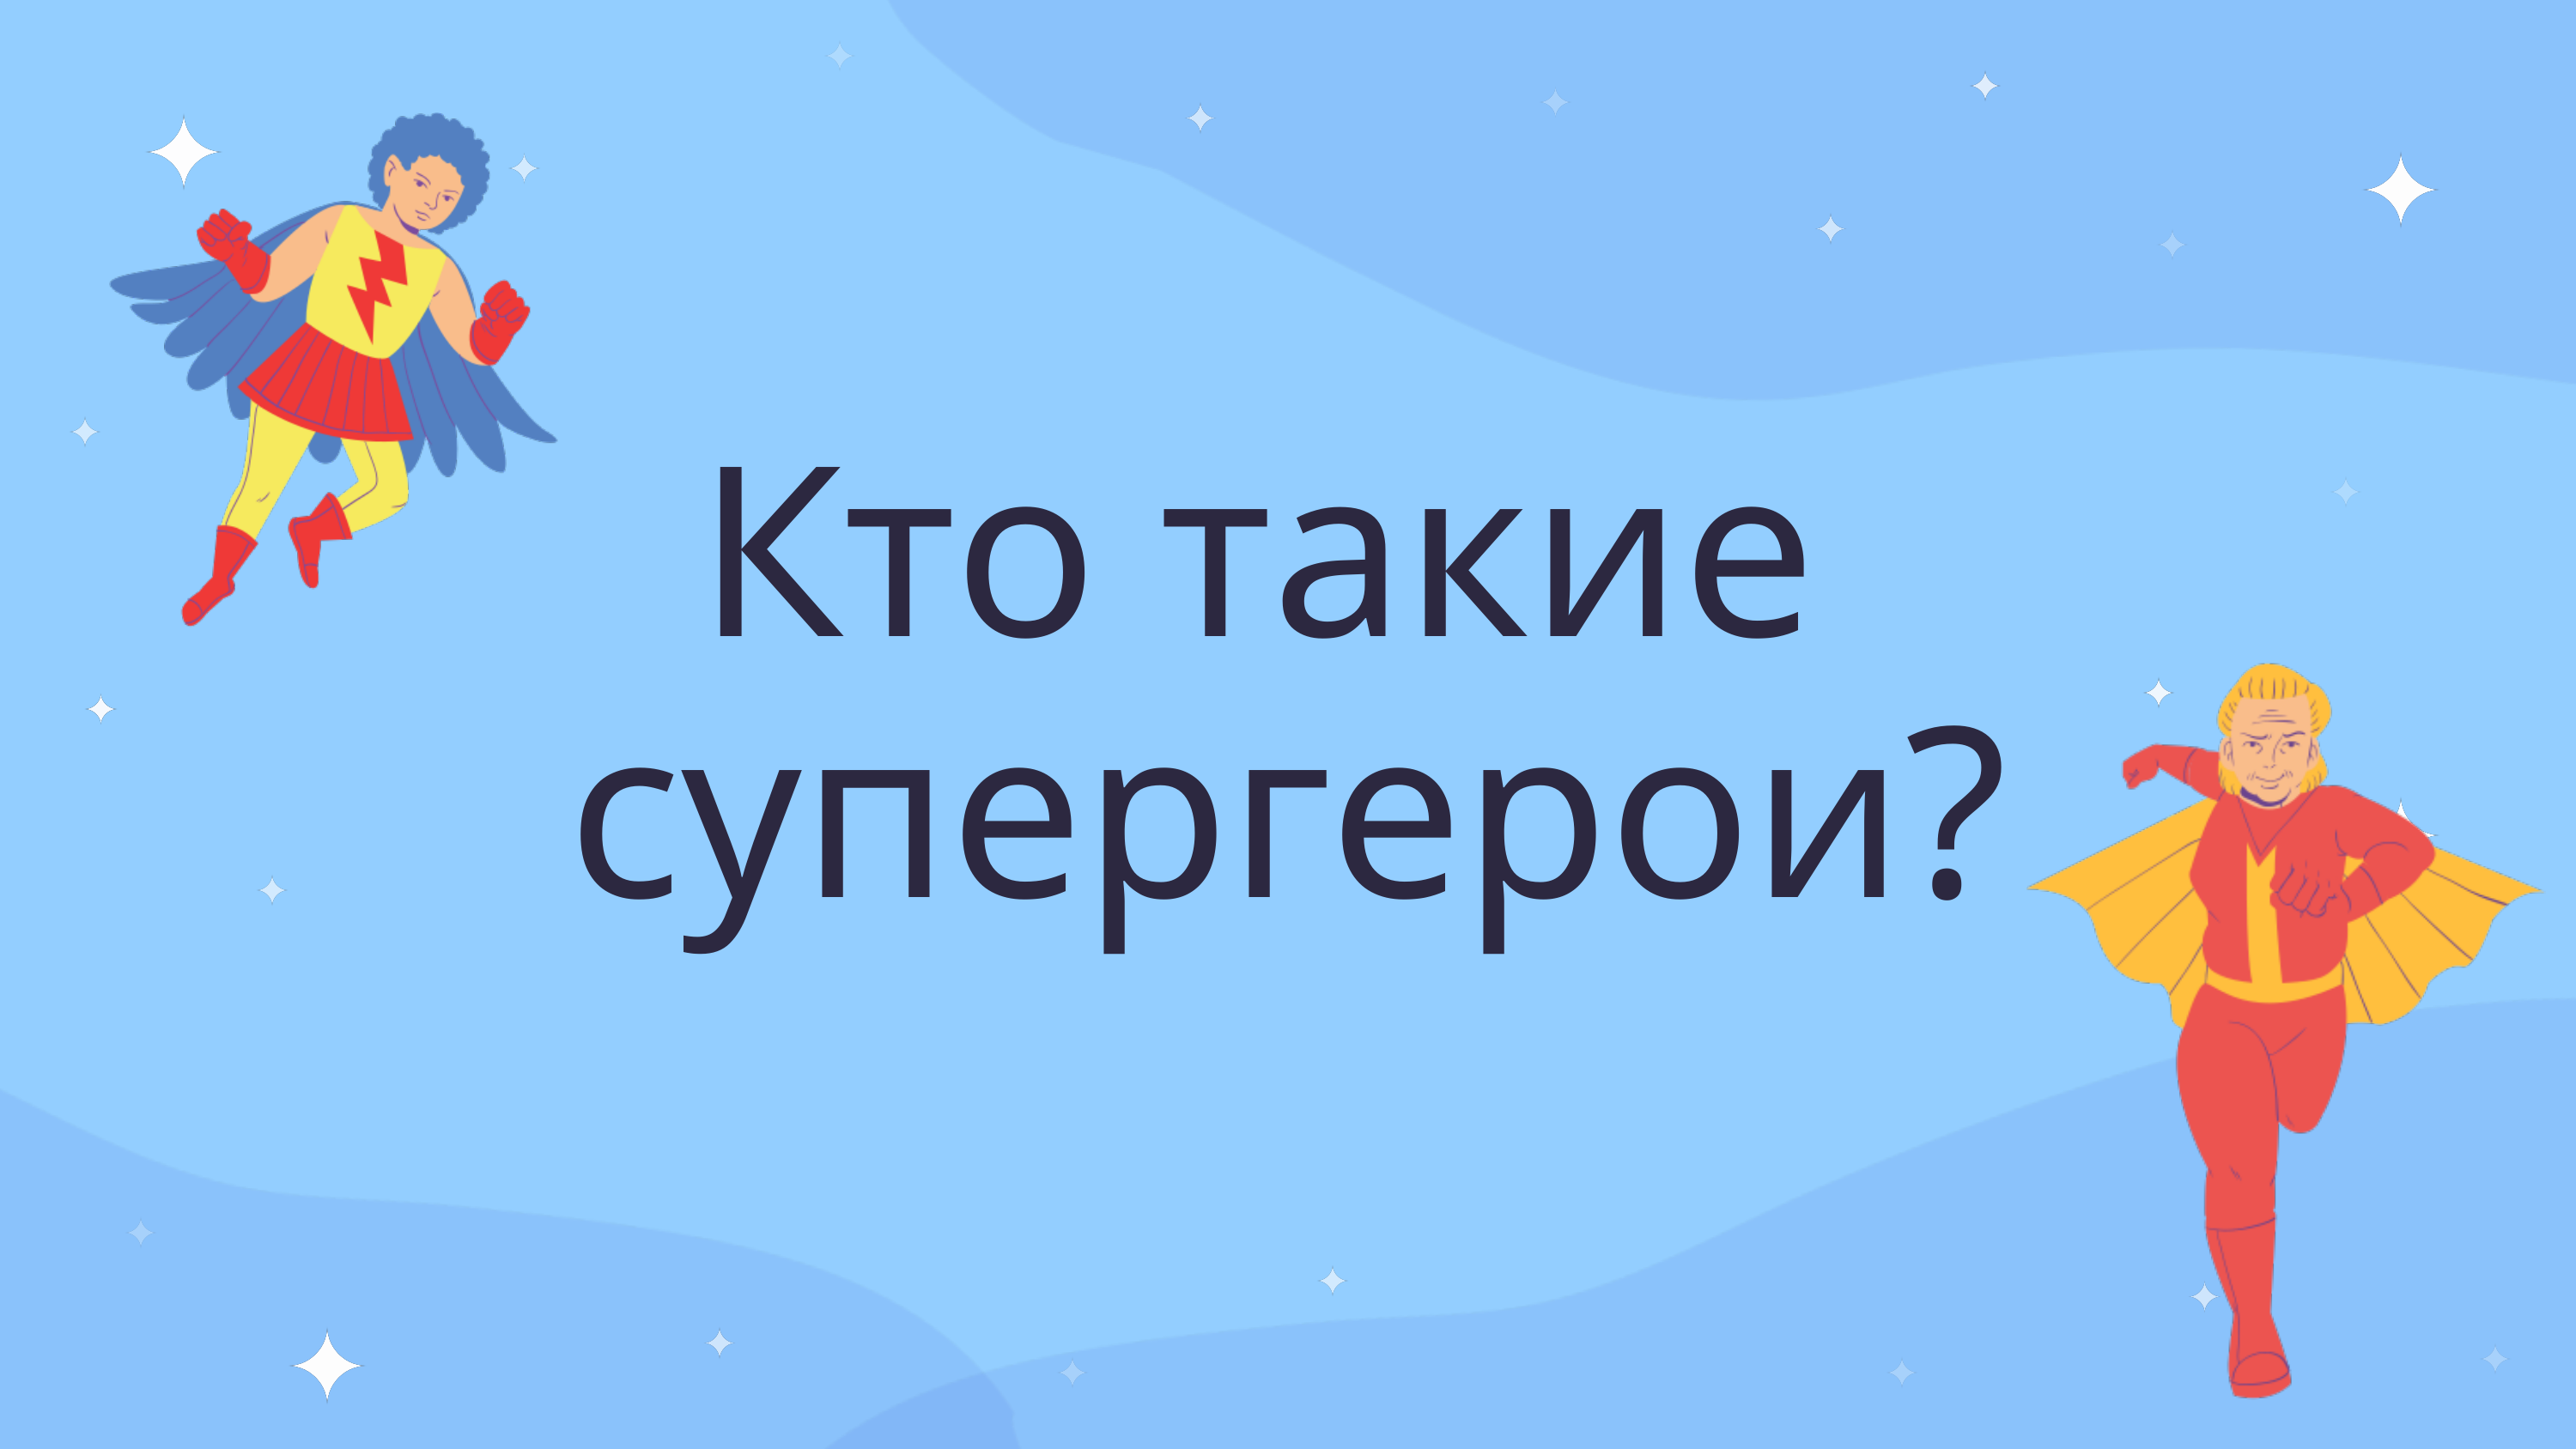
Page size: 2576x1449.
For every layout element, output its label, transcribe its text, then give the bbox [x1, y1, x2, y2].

picture [84, 693, 118, 725]
text_box Кто такие супергерои? [0, 423, 2576, 945]
picture [878, 0, 2576, 466]
picture [256, 873, 289, 906]
picture [2329, 476, 2362, 509]
picture [68, 112, 573, 641]
picture [0, 640, 2576, 1449]
picture [823, 39, 856, 72]
